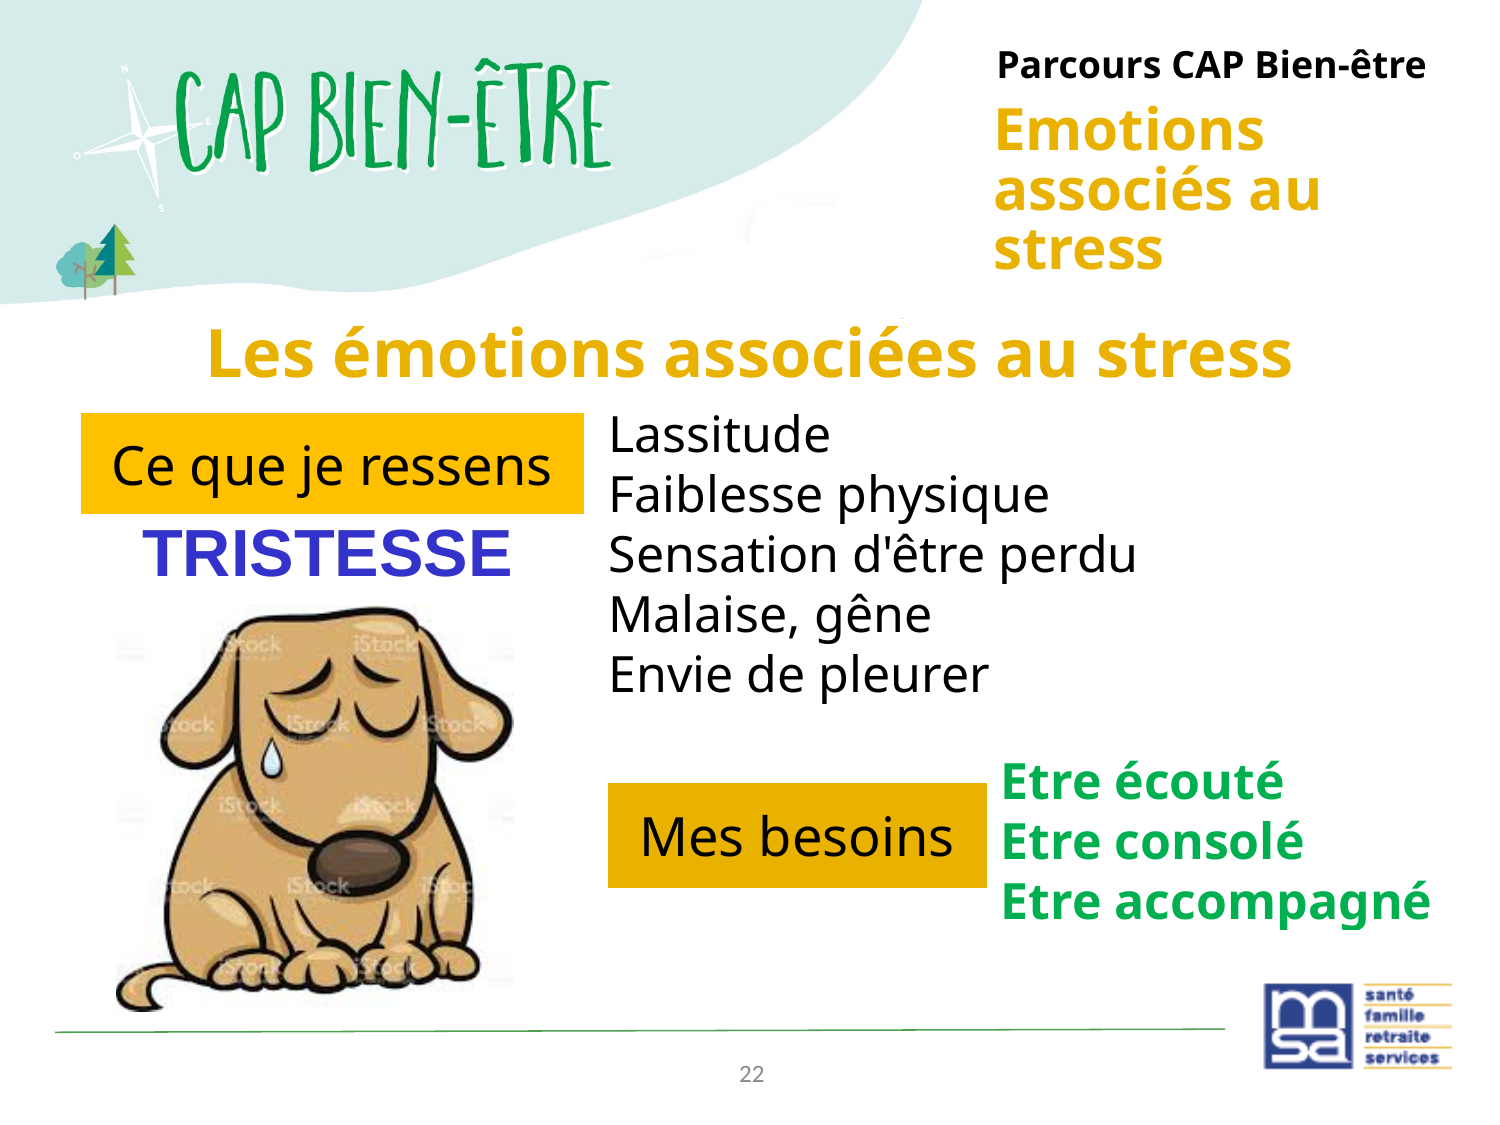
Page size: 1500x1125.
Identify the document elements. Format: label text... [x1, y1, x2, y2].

text_box Parcours CAP Bien-être [968, 34, 1455, 94]
picture [1250, 929, 1476, 1125]
text_box Emotions associés au stress [945, 117, 1412, 268]
text_box Lassitude Faiblesse physique Sensation d'être perdu Malaise, gêne Envie de pleurer [608, 409, 1500, 742]
text_box Mes besoins [608, 783, 987, 887]
text_box Etre écouté Etre consolé Etre accompagné [986, 742, 1500, 955]
picture [116, 605, 514, 1012]
text_box TRISTESSE [127, 516, 585, 597]
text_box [54, 1028, 1226, 1033]
text_box Ce que je ressens [79, 412, 585, 516]
slide_number – 22 [560, 1027, 1245, 1042]
text_box Les émotions associées au stress [0, 305, 1500, 409]
text_box 22 [54, 1042, 1245, 1103]
picture [0, 0, 941, 320]
